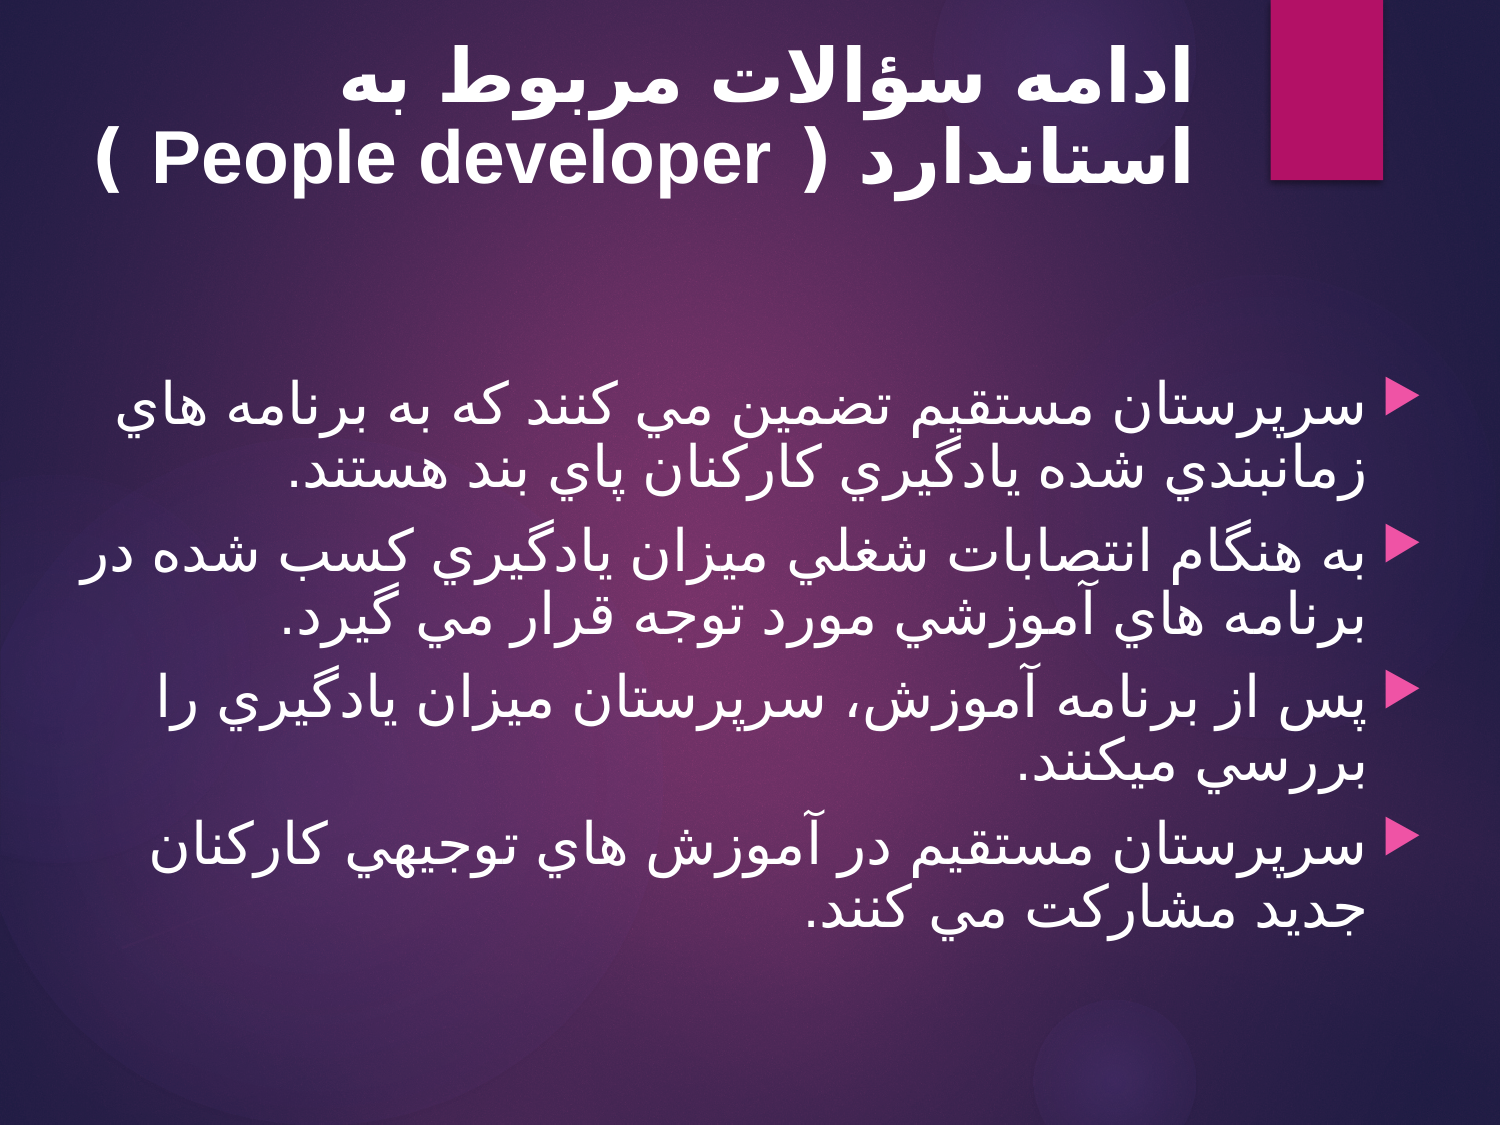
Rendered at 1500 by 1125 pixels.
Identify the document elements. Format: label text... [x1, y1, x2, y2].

text_box ادامه سؤالات مربوط به استاندارد ( People developer ) [64, 30, 1211, 208]
list سرپرستان مستقيم تضمين مي كنند كه به برنامه هاي زمانبندي شده يادگيري كاركنان پاي بند هستند. به هنگام انتصابات شغلي ميزان يادگيري كسب شده در برنامه هاي آموزشي مورد توجه قرار مي گيرد. پس از برنامه آموزش، سرپرستان ميزان يادگيري را بررسي ميكنند. سرپرستان مستقيم در آموزش هاي توجيهي كاركنان جديد مشاركت مي كنند. [64, 211, 1440, 1000]
